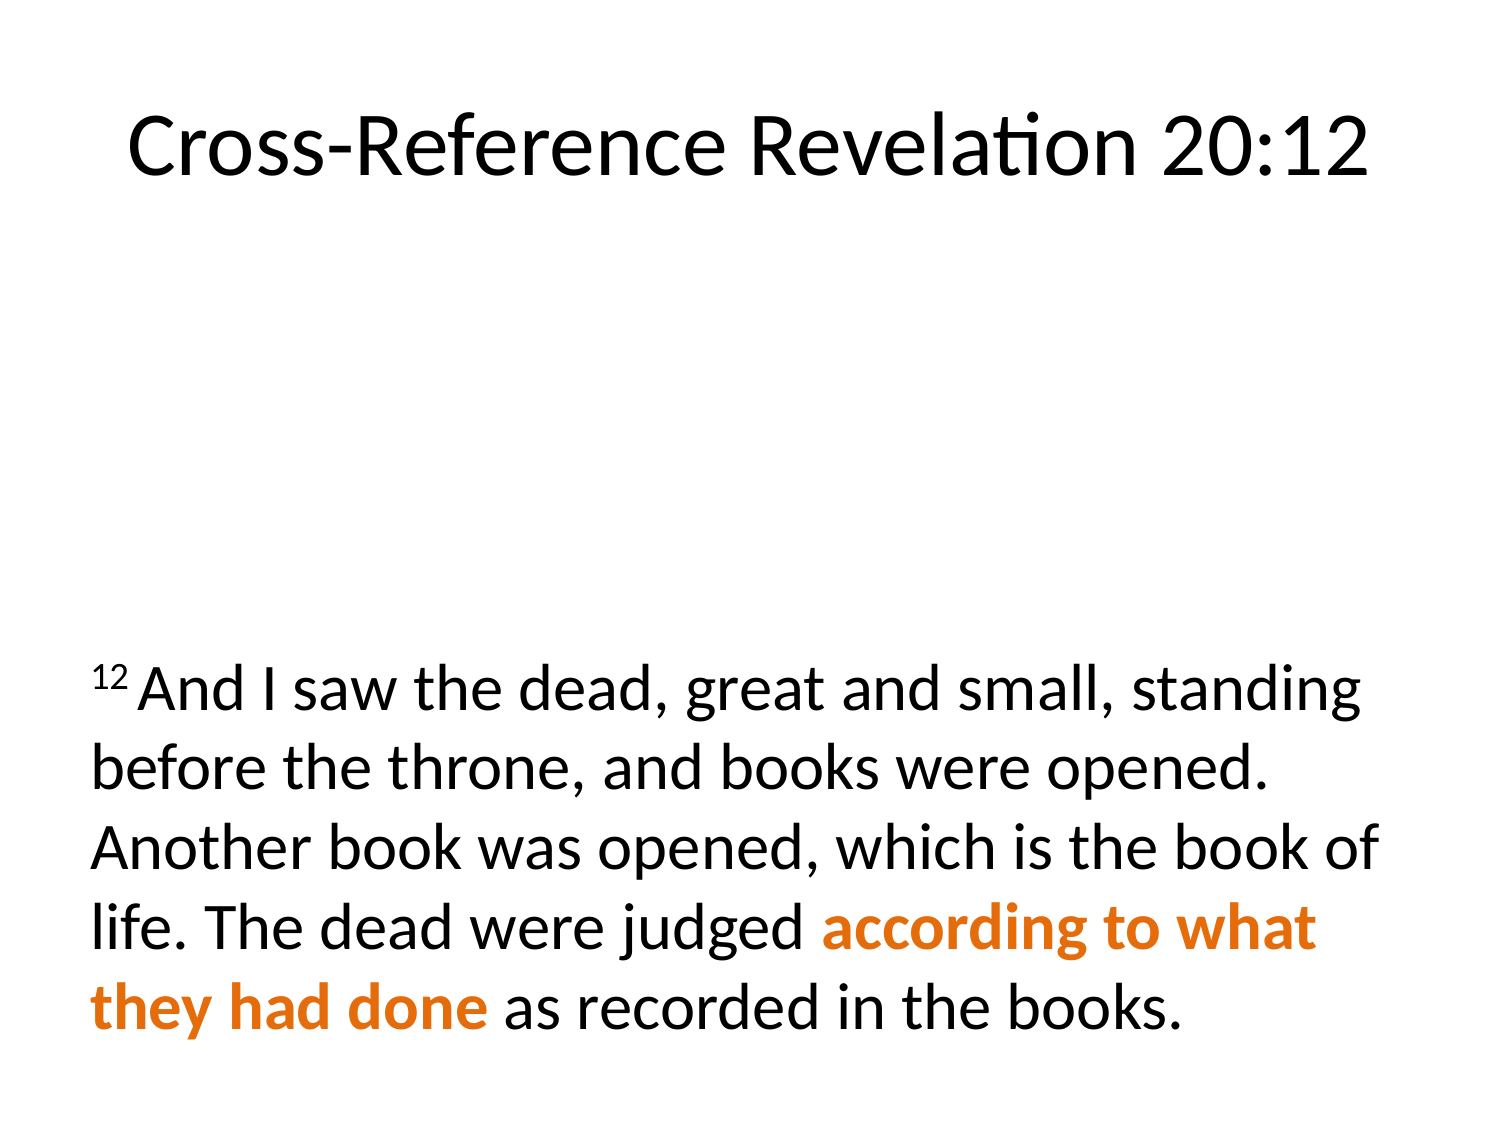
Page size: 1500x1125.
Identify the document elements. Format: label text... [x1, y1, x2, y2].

title Cross-Reference Revelation 20:12 [75, 45, 1425, 233]
list 12 And I saw the dead, great and small, standing before the throne, and books were opened. Another book was opened, which is the book of life. The dead were judged according to what they had done as recorded in the books. [75, 262, 1425, 1005]
